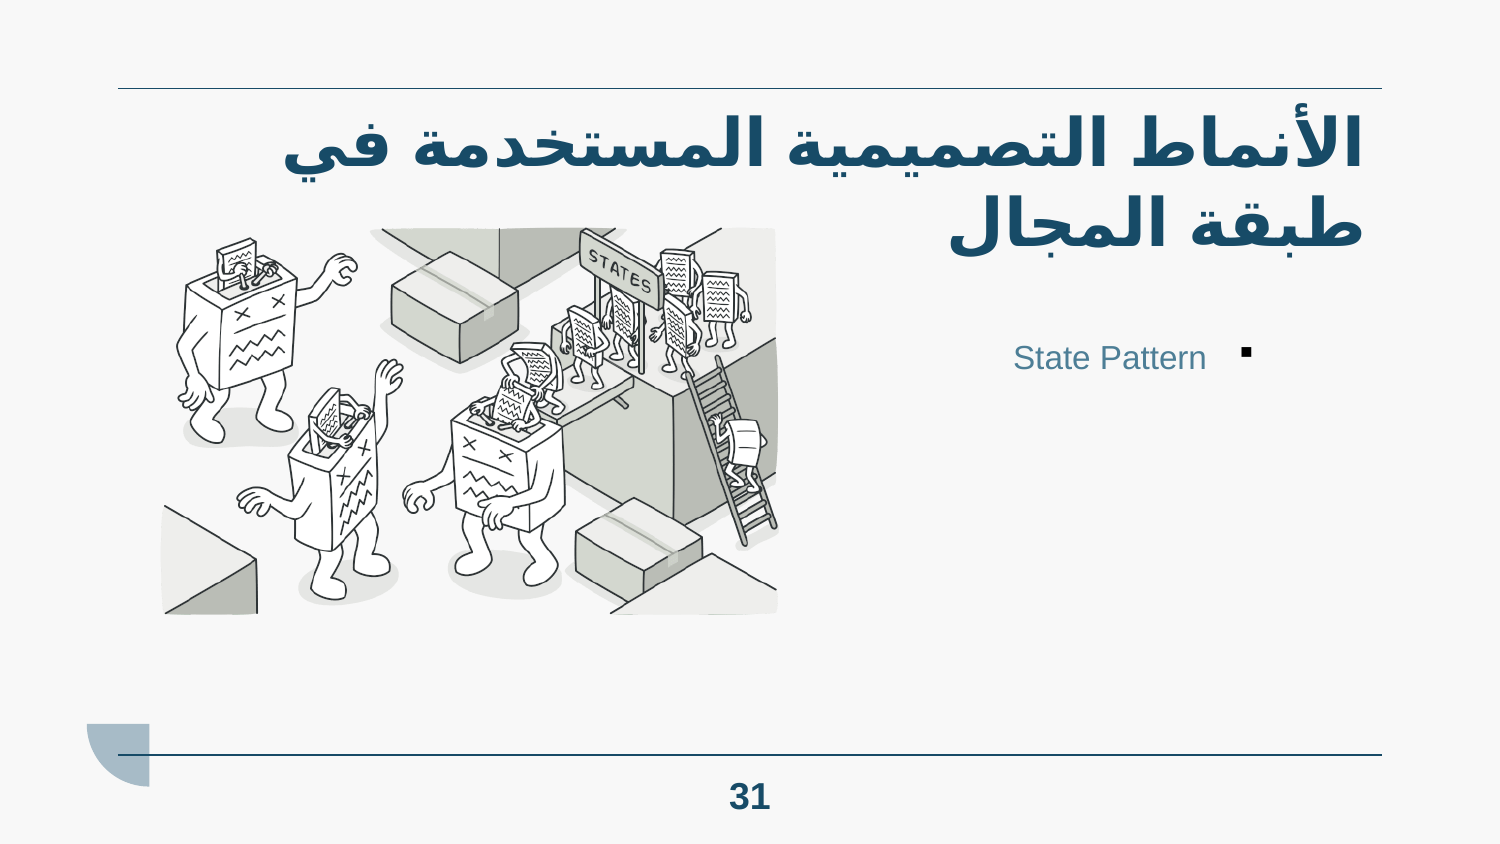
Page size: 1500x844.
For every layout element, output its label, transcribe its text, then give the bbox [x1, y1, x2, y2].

text_box State Pattern [783, 329, 1269, 384]
title الأنماط التصميمية المستخدمة في طبقة المجال [118, 85, 1382, 170]
text_box 31 [698, 758, 801, 831]
picture [159, 227, 779, 615]
